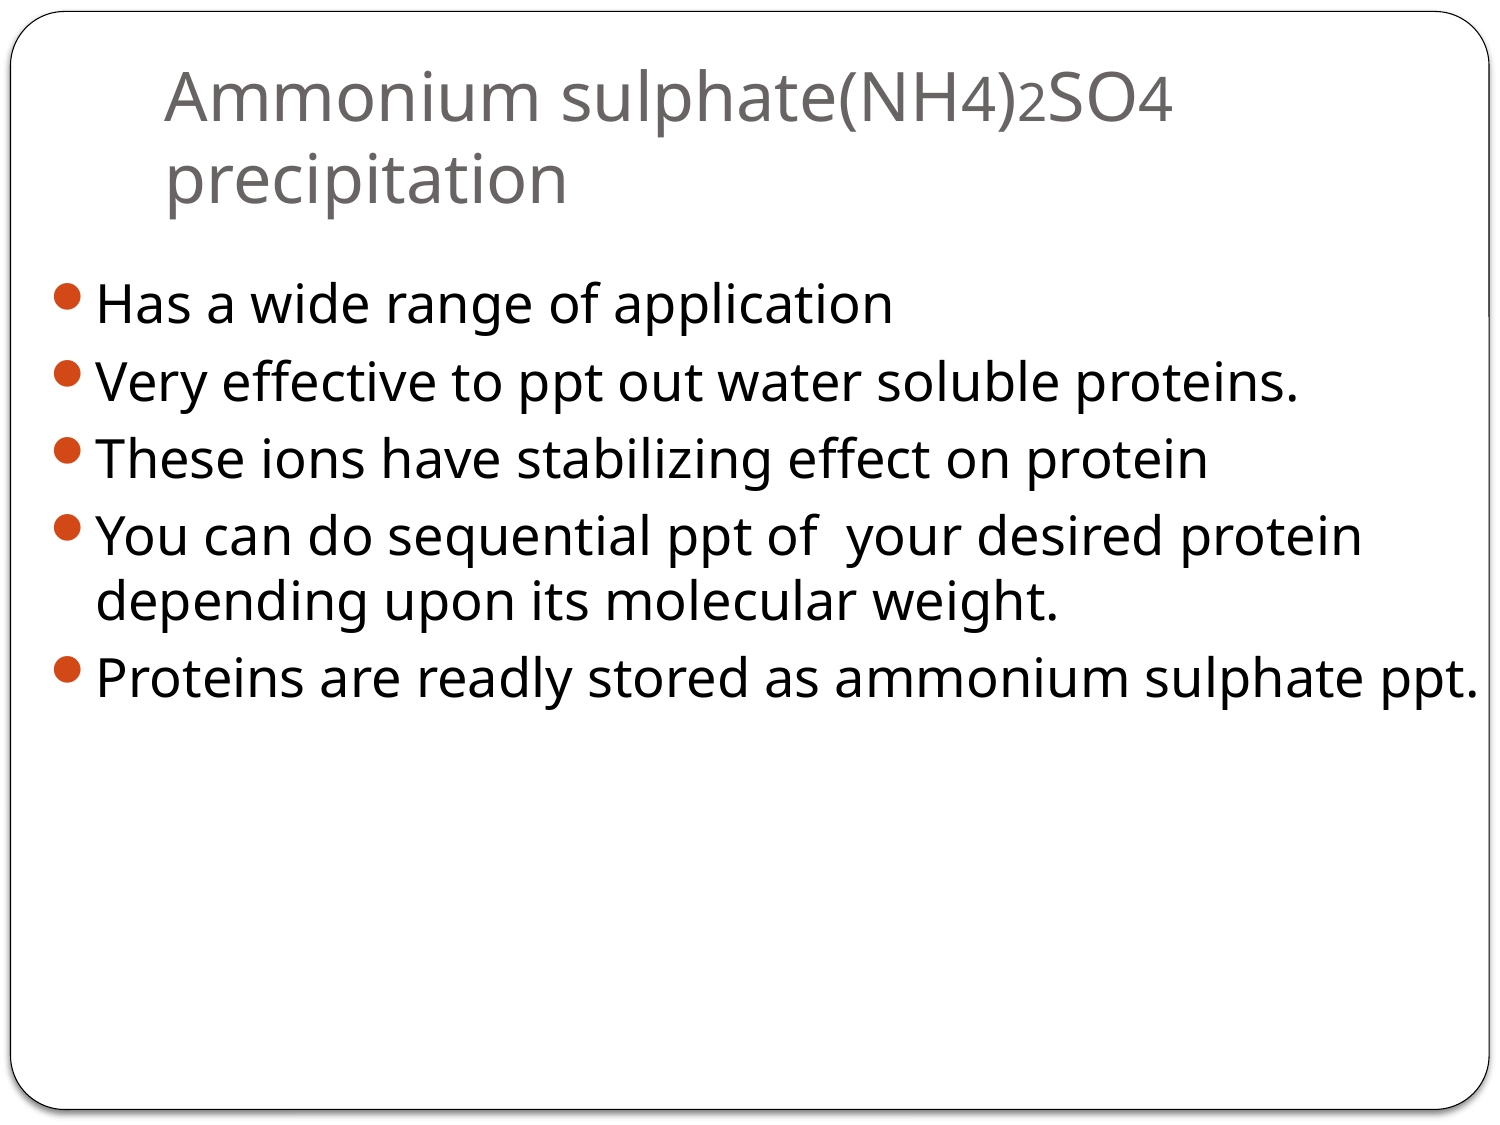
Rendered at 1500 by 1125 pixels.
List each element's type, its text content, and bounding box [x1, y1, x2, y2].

title Ammonium sulphate(NH4)2SO4 precipitation [150, 45, 1425, 233]
list Has a wide range of application Very effective to ppt out water soluble proteins. These ions have stabilizing effect on protein You can do sequential ppt of your desired protein depending upon its molecular weight. Proteins are readly stored as ammonium sulphate ppt. [35, 262, 1500, 1005]
